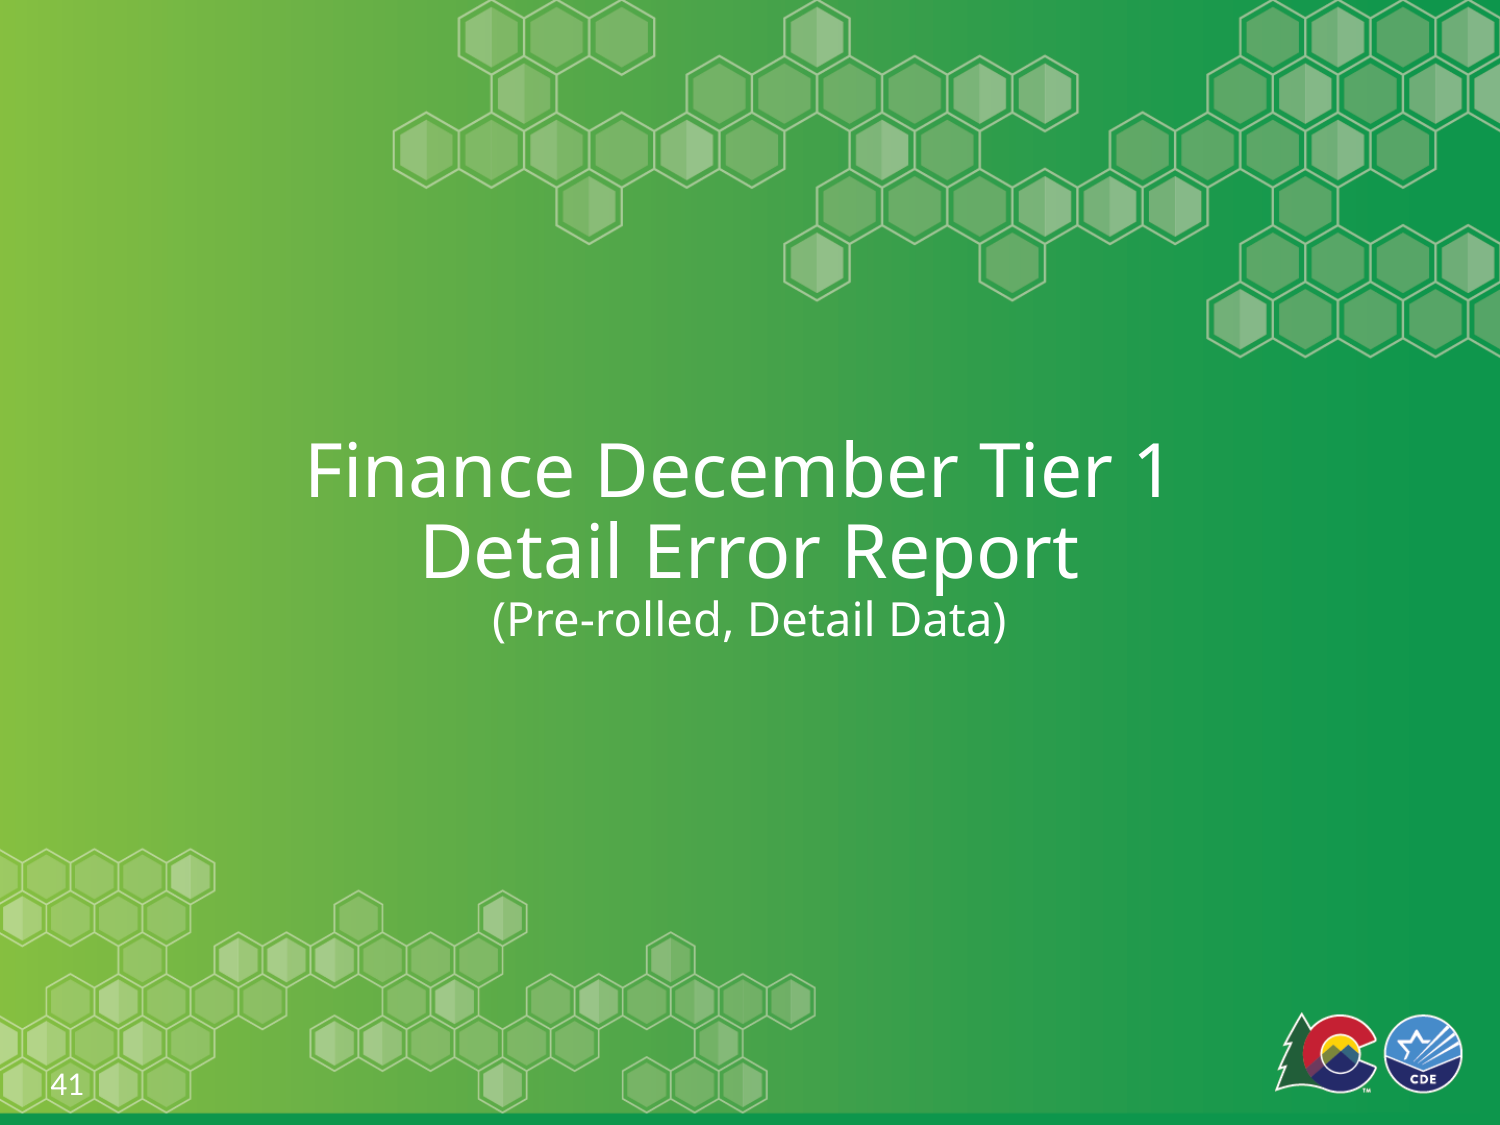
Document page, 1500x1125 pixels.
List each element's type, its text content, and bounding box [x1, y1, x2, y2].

slide_number 41 [35, 1054, 373, 1115]
title Finance December Tier 1 Detail Error Report (Pre-rolled, Detail Data) [112, 425, 1388, 810]
picture [0, 0, 1500, 1125]
